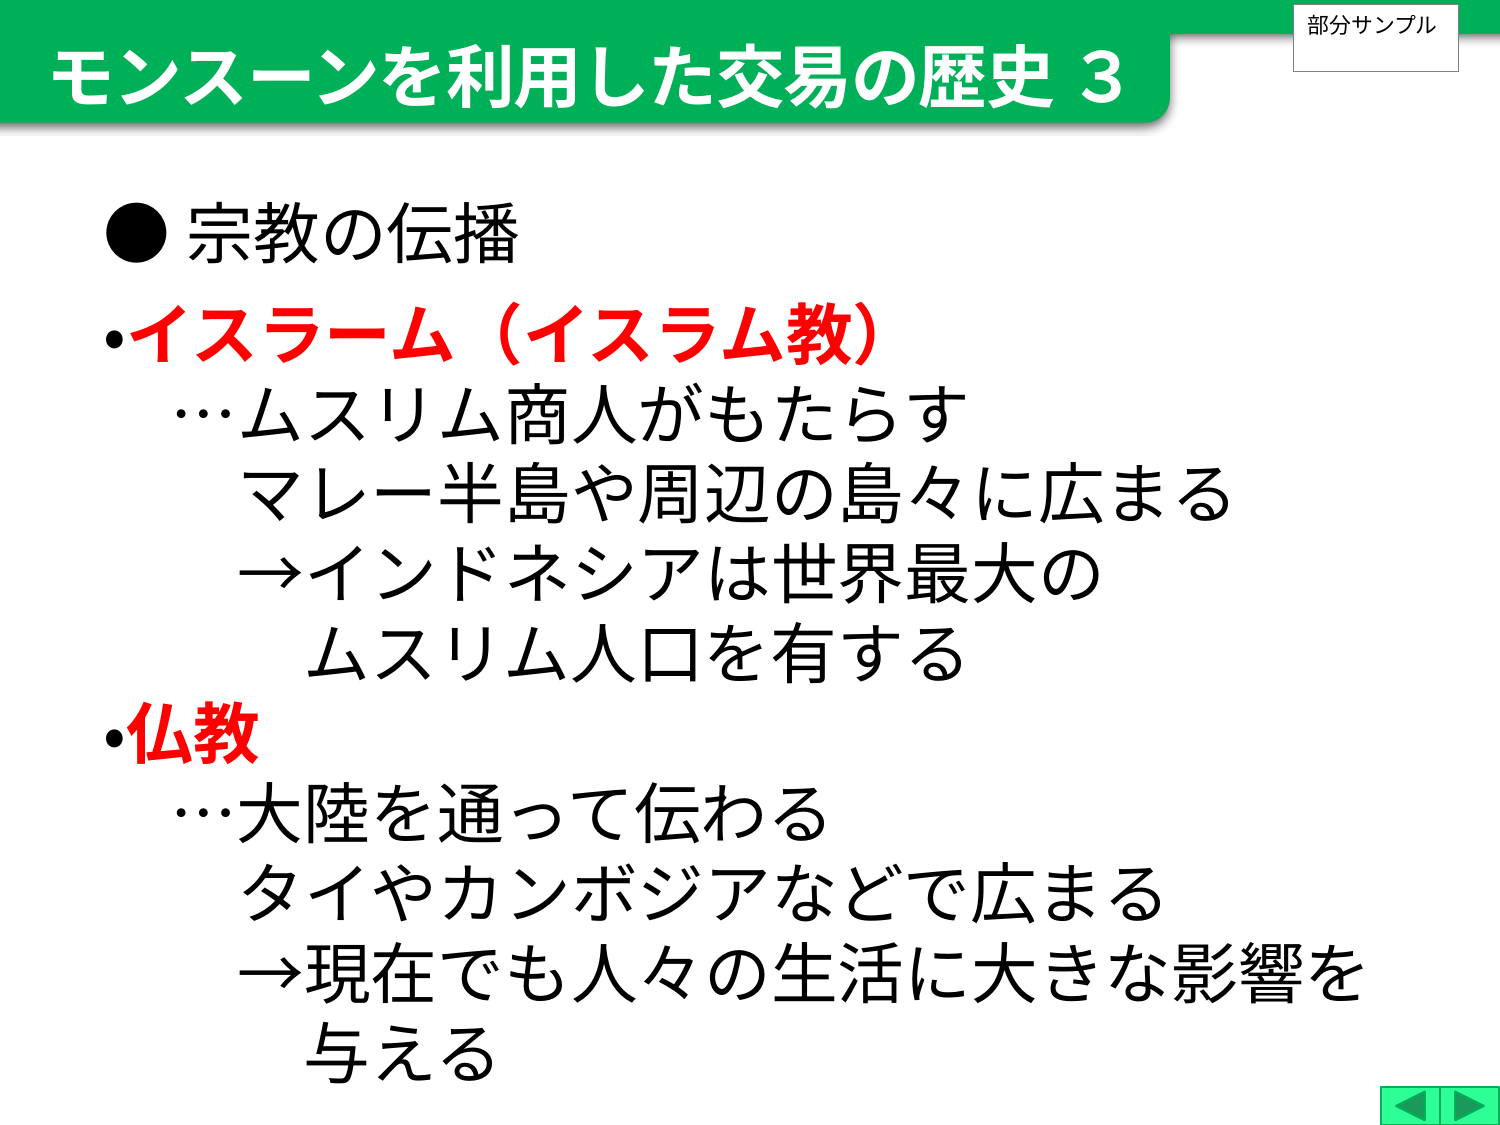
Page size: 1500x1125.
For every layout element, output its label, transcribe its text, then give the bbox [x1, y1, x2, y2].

text_box [1380, 1087, 1439, 1125]
list ●宗教の伝播 ・イスラーム（イスラム教） …ムスリム商人がもたらす マレー半島や周辺の島々に広まる →インドネシアは世界最大の ムスリム人口を有する ・仏教 …大陸を通って伝わる タイやカンボジアなどで広まる →現在でも人々の生活に大きな影響を 与える [103, 191, 1441, 1087]
text_box モンスーンを利用した交易の歴史 ３ [31, 4, 1268, 124]
text_box 部分サンプル [1293, 4, 1459, 72]
text_box [1439, 1086, 1500, 1125]
